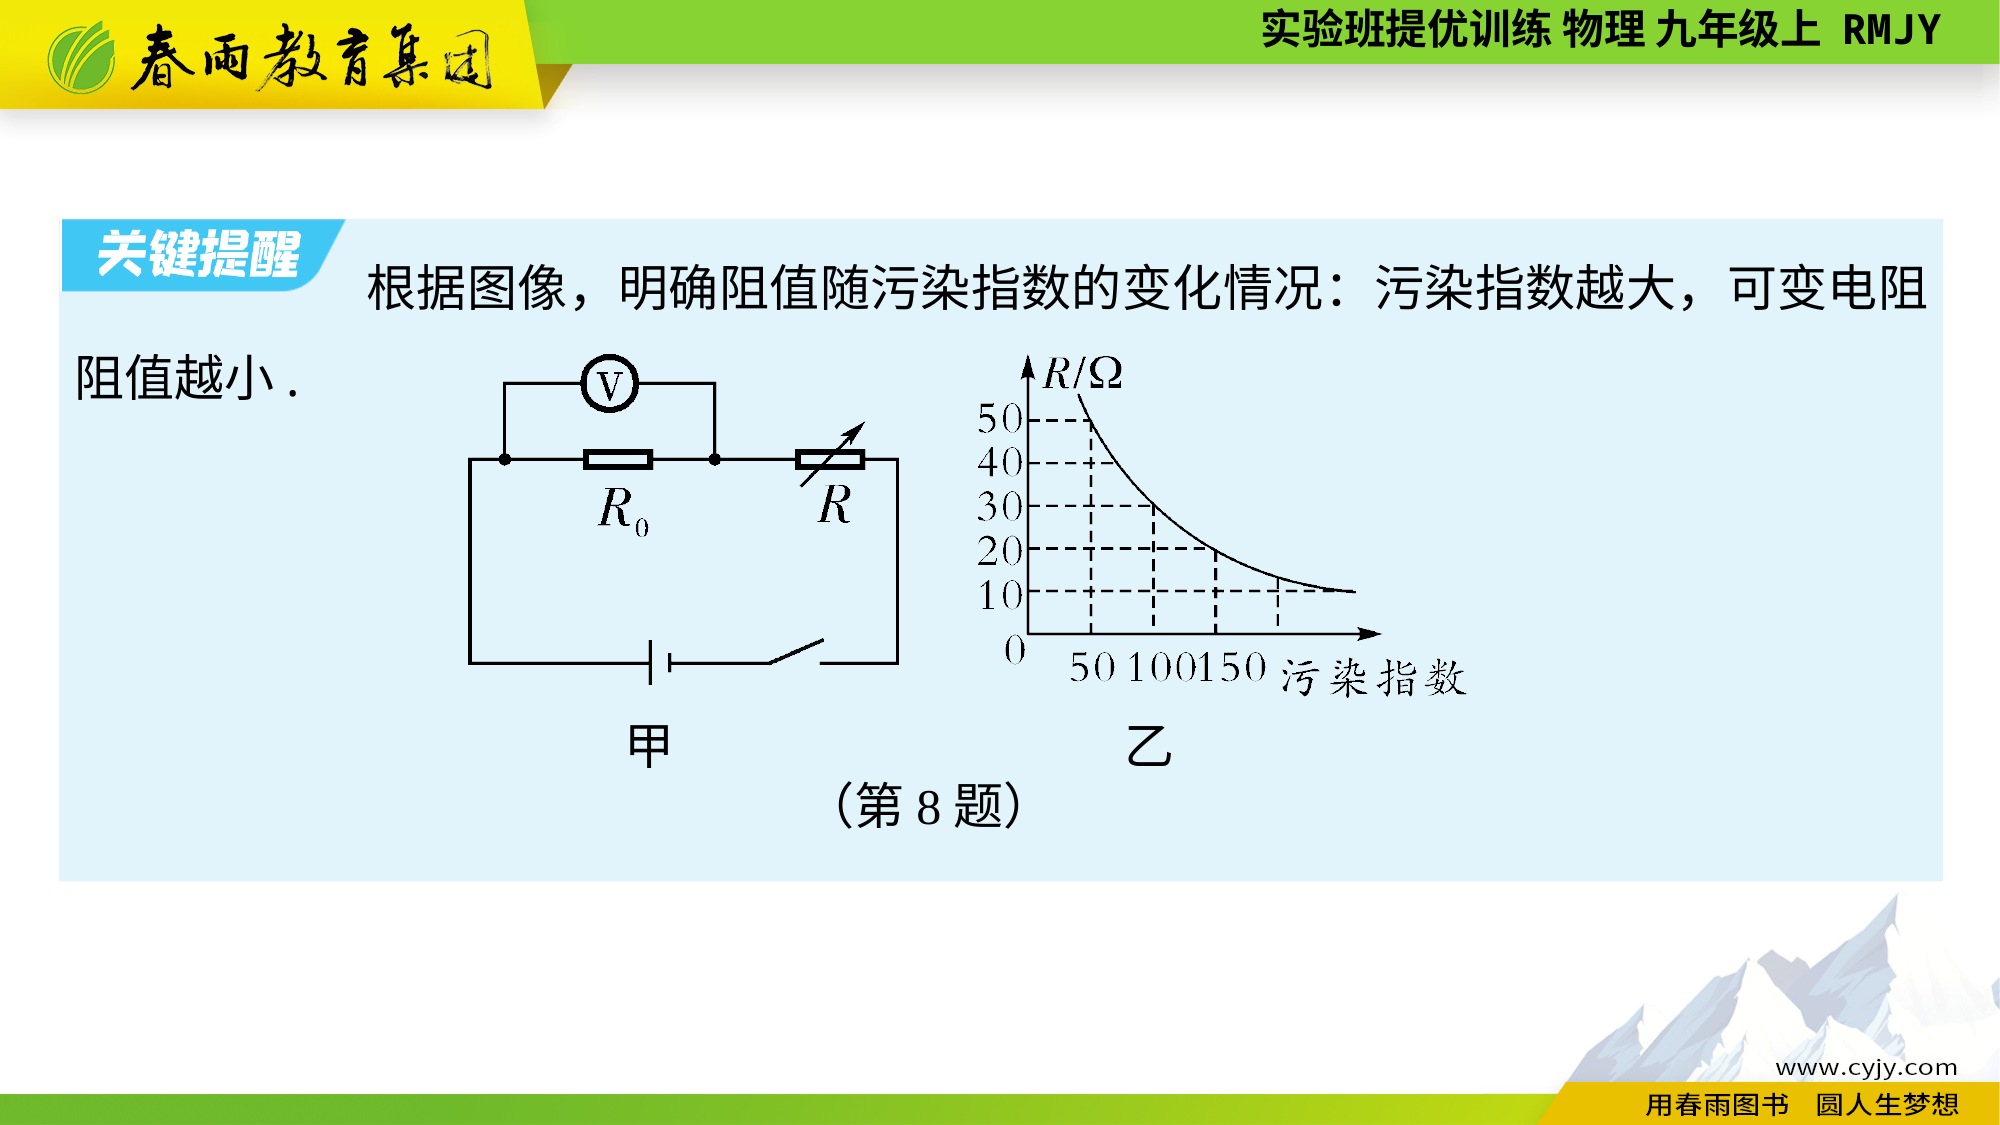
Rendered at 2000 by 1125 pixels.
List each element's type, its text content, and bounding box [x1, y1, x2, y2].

list 根据图像，明确阻值随污染指数的变化情况：污染指数越大，可变电阻阻值越小. [59, 218, 1944, 882]
picture [0, 0, 2000, 1125]
text_box 甲 乙 （第8题） [610, 707, 1248, 843]
